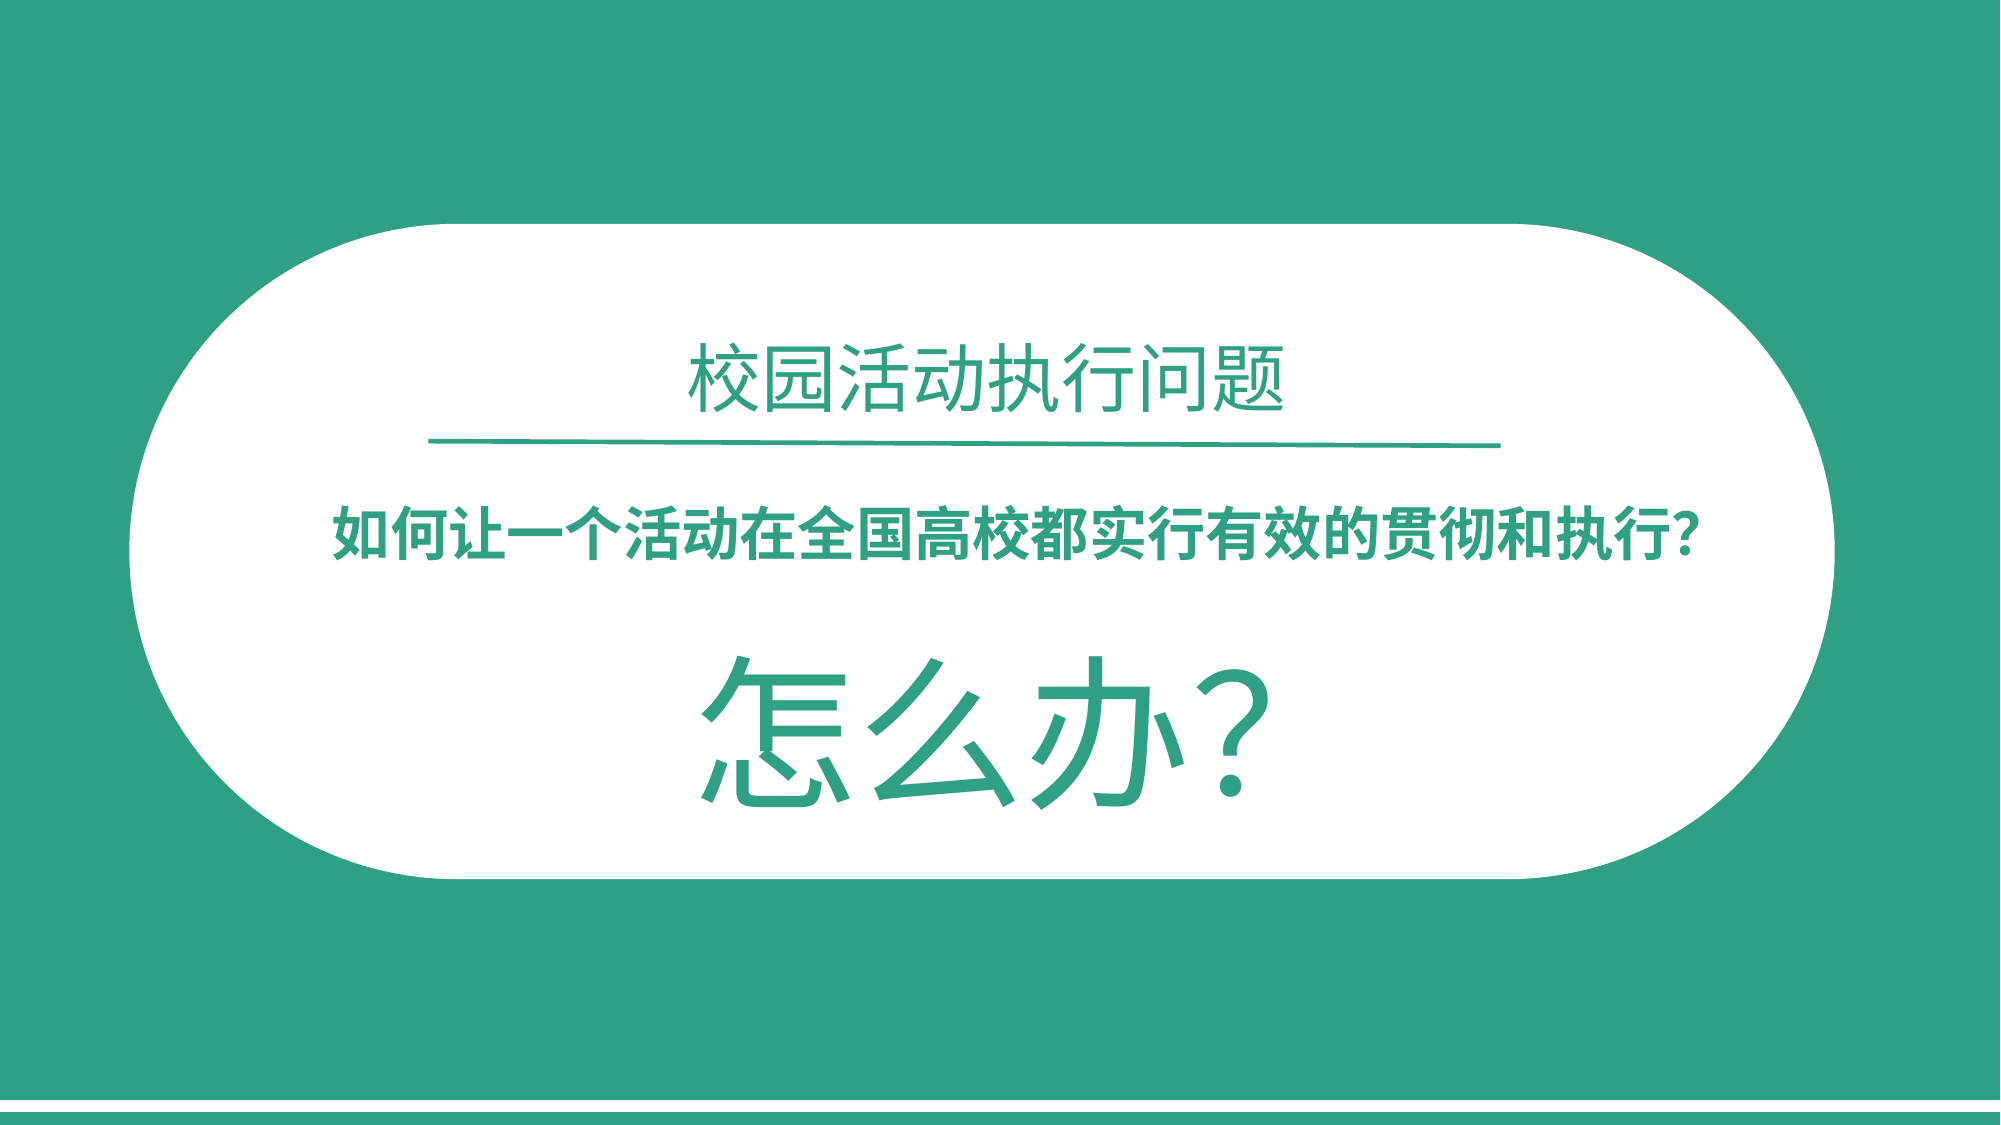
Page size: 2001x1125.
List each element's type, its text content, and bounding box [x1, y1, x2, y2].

text_box 怎么办？ [676, 542, 1546, 854]
text_box 如何让一个活动在全国高校都实行有效的贯彻和执行？ [316, 461, 2000, 557]
text_box 校园活动执行问题 [671, 288, 2000, 368]
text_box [428, 441, 1501, 446]
text_box [128, 222, 1836, 881]
